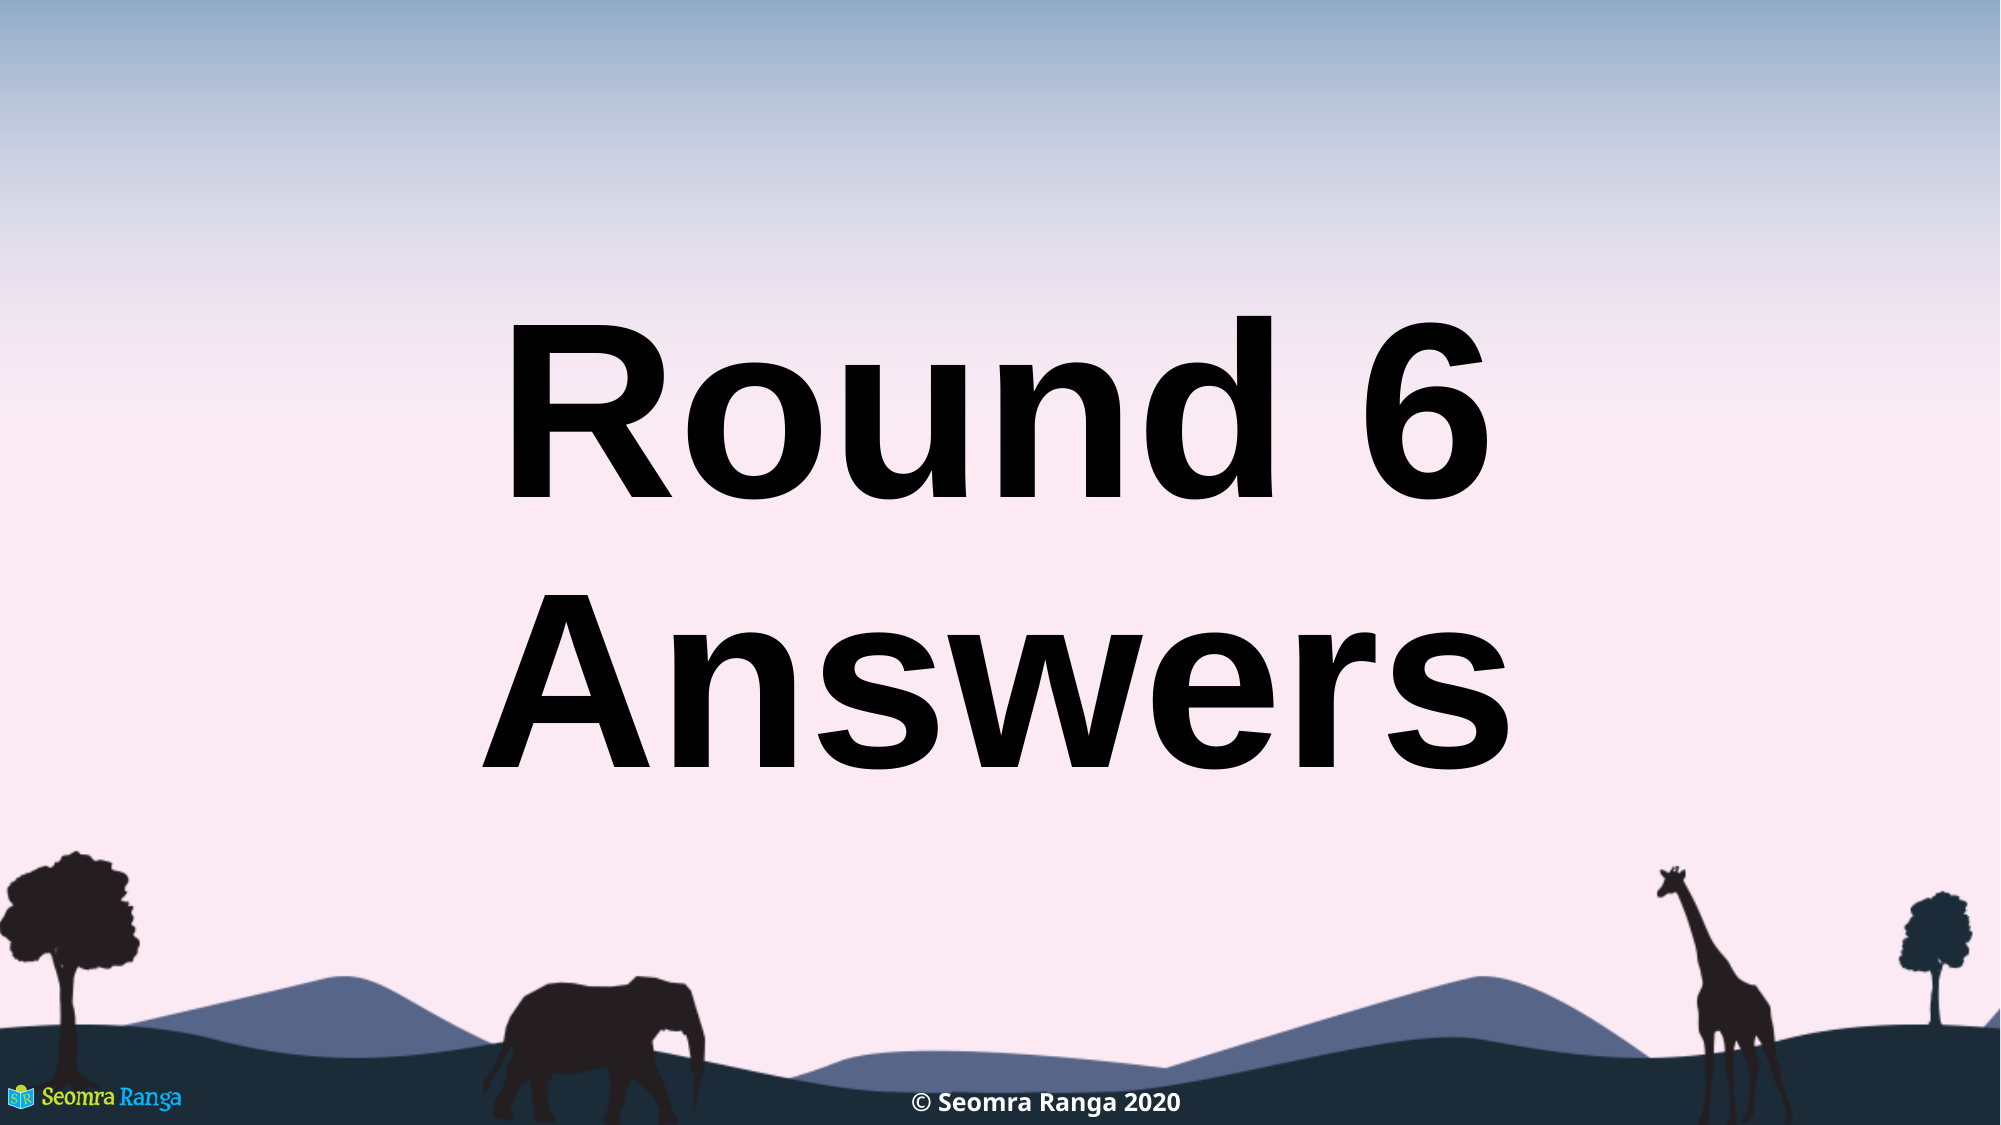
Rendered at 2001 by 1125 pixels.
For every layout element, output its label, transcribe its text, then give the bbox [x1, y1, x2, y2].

text_box © Seomra Ranga 2020 www.seomraranga.com [762, 1079, 1330, 1125]
picture [0, 0, 2001, 1125]
list Round 6 Answers [135, 173, 1861, 893]
